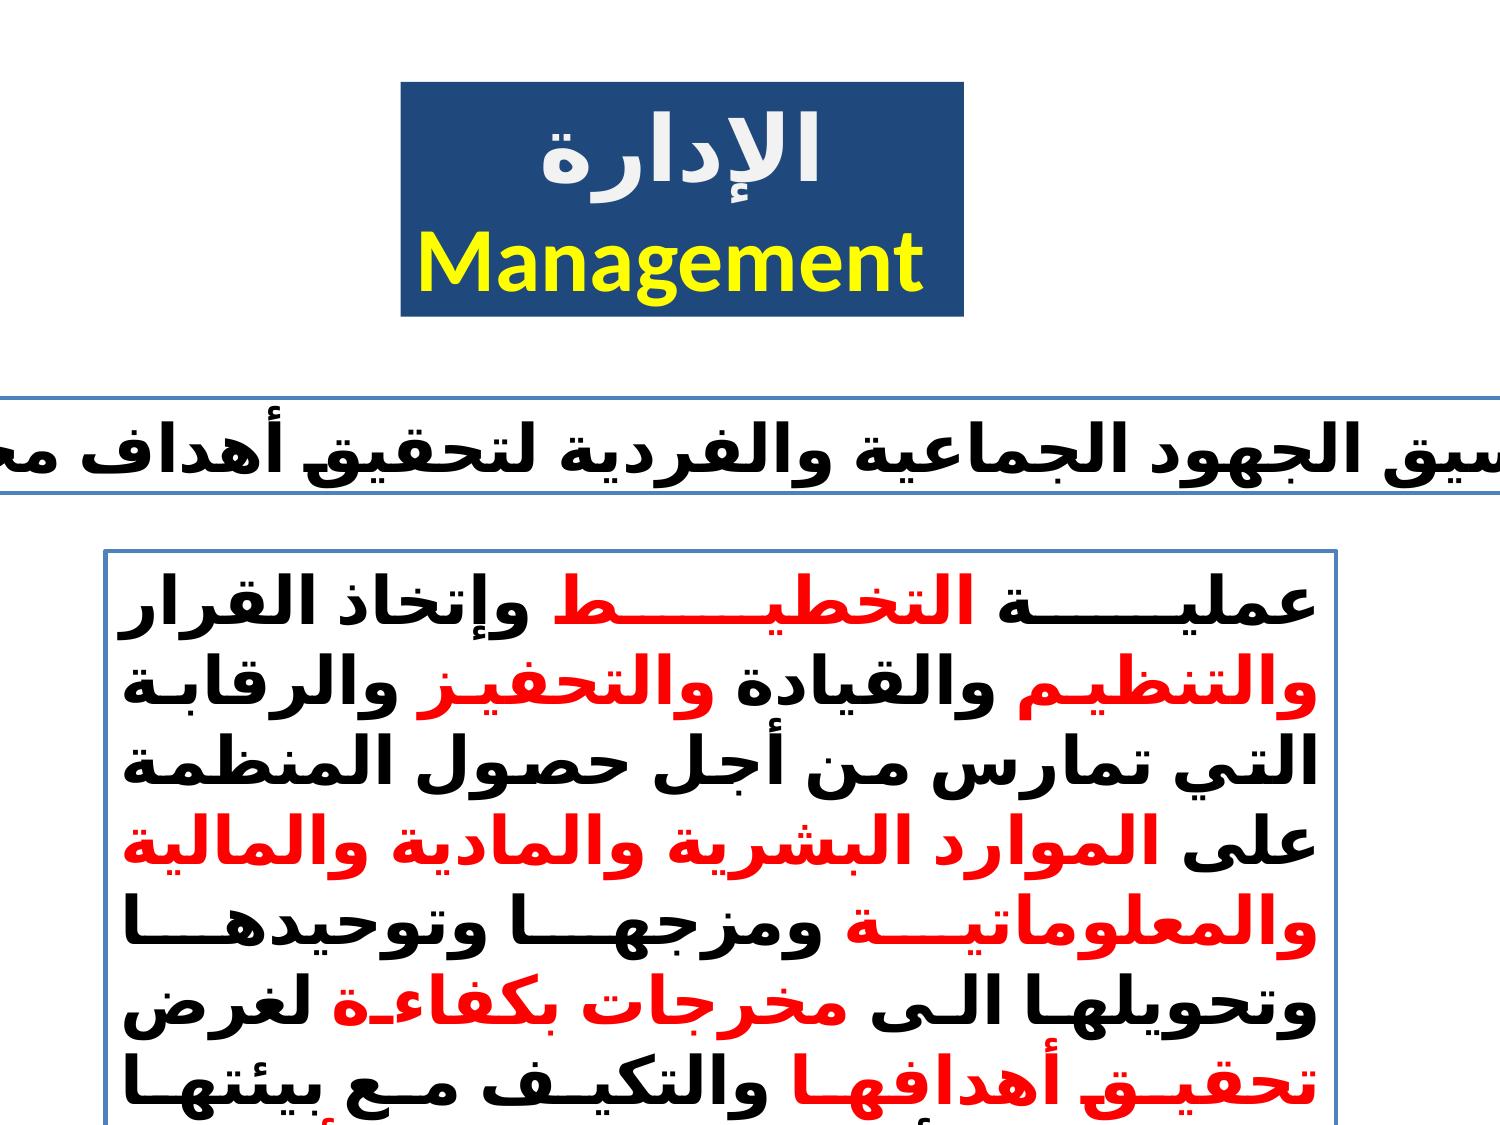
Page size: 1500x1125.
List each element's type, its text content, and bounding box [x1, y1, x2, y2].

text_box الإدارة Management [400, 81, 964, 317]
text_box تنسيق الجهود الجماعية والفردية لتحقيق أهداف محددة [0, 396, 1500, 495]
text_box عملية التخطيط وإتخاذ القرار والتنظيم والقيادة والتحفيز والرقابة التي تمارس من أجل حصول المنظمة على الموارد البشرية والمادية والمالية والمعلوماتية ومزجها وتوحيدها وتحويلها الى مخرجات بكفاءة لغرض تحقيق أهدافها والتكيف مع بيئتها (الفاعلية)، أي للوصول إلى أفضل النتائج بأقصر الطرق وأقل التكاليف [103, 549, 1338, 1125]
